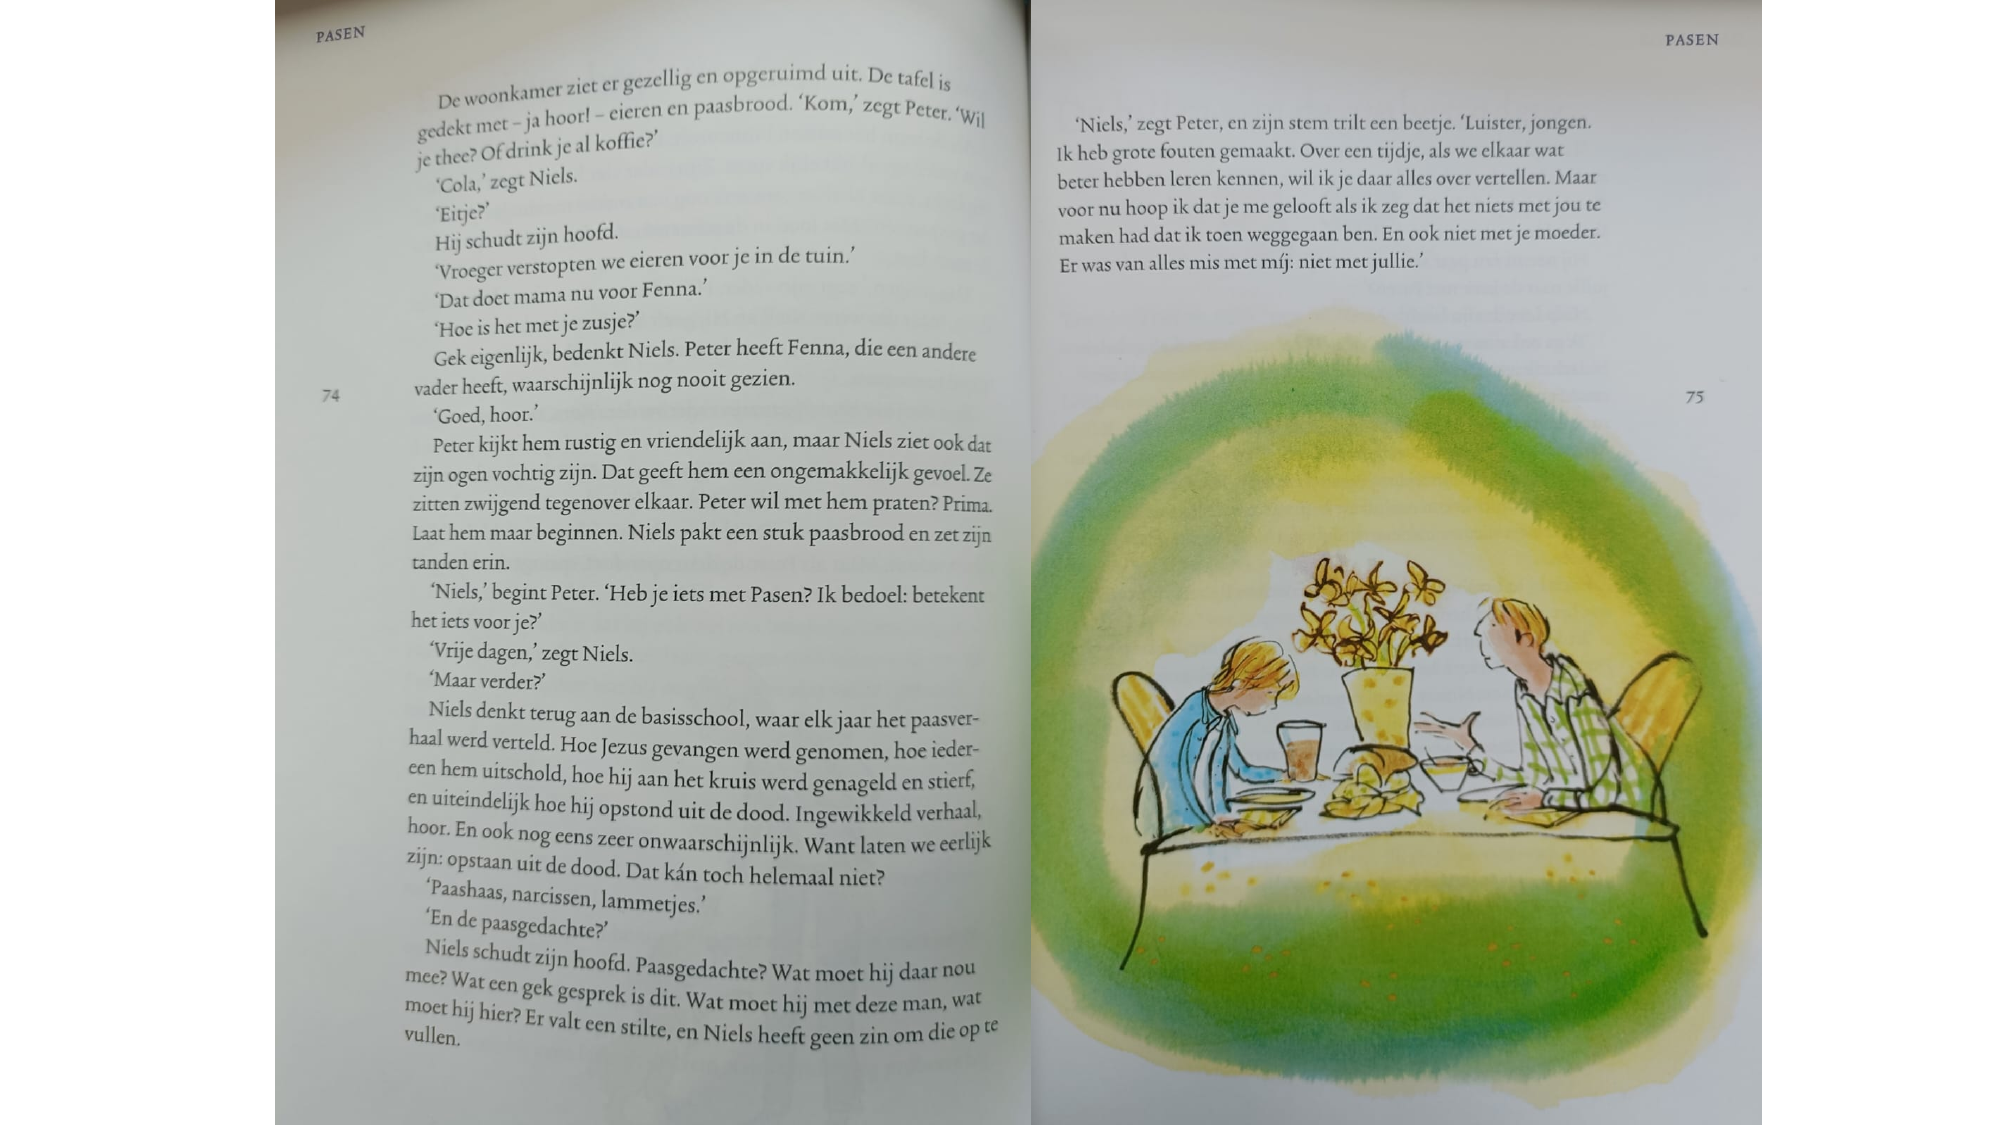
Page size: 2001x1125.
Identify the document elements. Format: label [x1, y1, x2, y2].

picture [275, 0, 1762, 1125]
